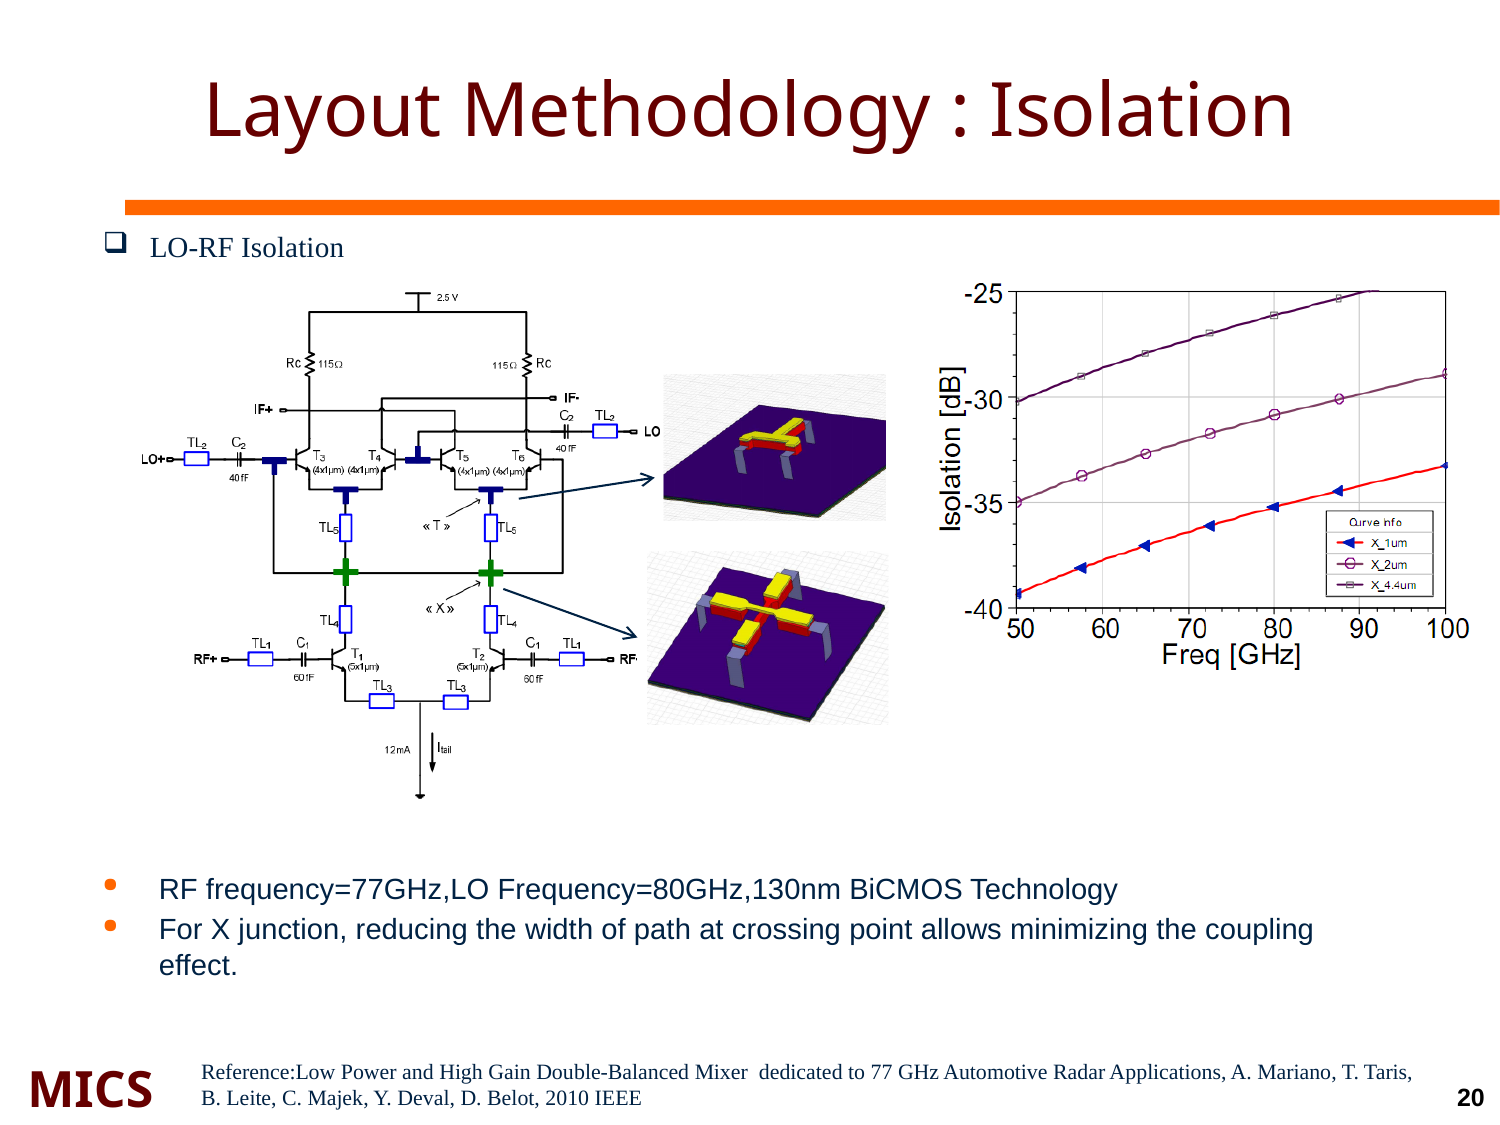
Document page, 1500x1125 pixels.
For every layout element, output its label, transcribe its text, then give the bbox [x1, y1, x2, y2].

title Layout Methodology : Isolation [112, 12, 1388, 201]
text_box LO-RF Isolation [88, 221, 360, 271]
picture [124, 280, 896, 806]
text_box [504, 589, 638, 638]
text_box Reference:Low Power and High Gain Double-Balanced Mixer dedicated to 77 GHz Automotive Radar Applications, A. Mariano, T. Taris, B. Leite, C. Majek, Y. Deval, D. Belot, 2010 IEEE [186, 1049, 1436, 1125]
list RF frequency=77GHz,LO Frequency=80GHz,130nm BiCMOS Technology For X junction, reducing the width of path at crossing point allows minimizing the coupling effect. [87, 862, 1409, 1015]
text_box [519, 477, 656, 499]
picture [924, 261, 1488, 672]
slide_number 20 [1436, 1067, 1500, 1125]
